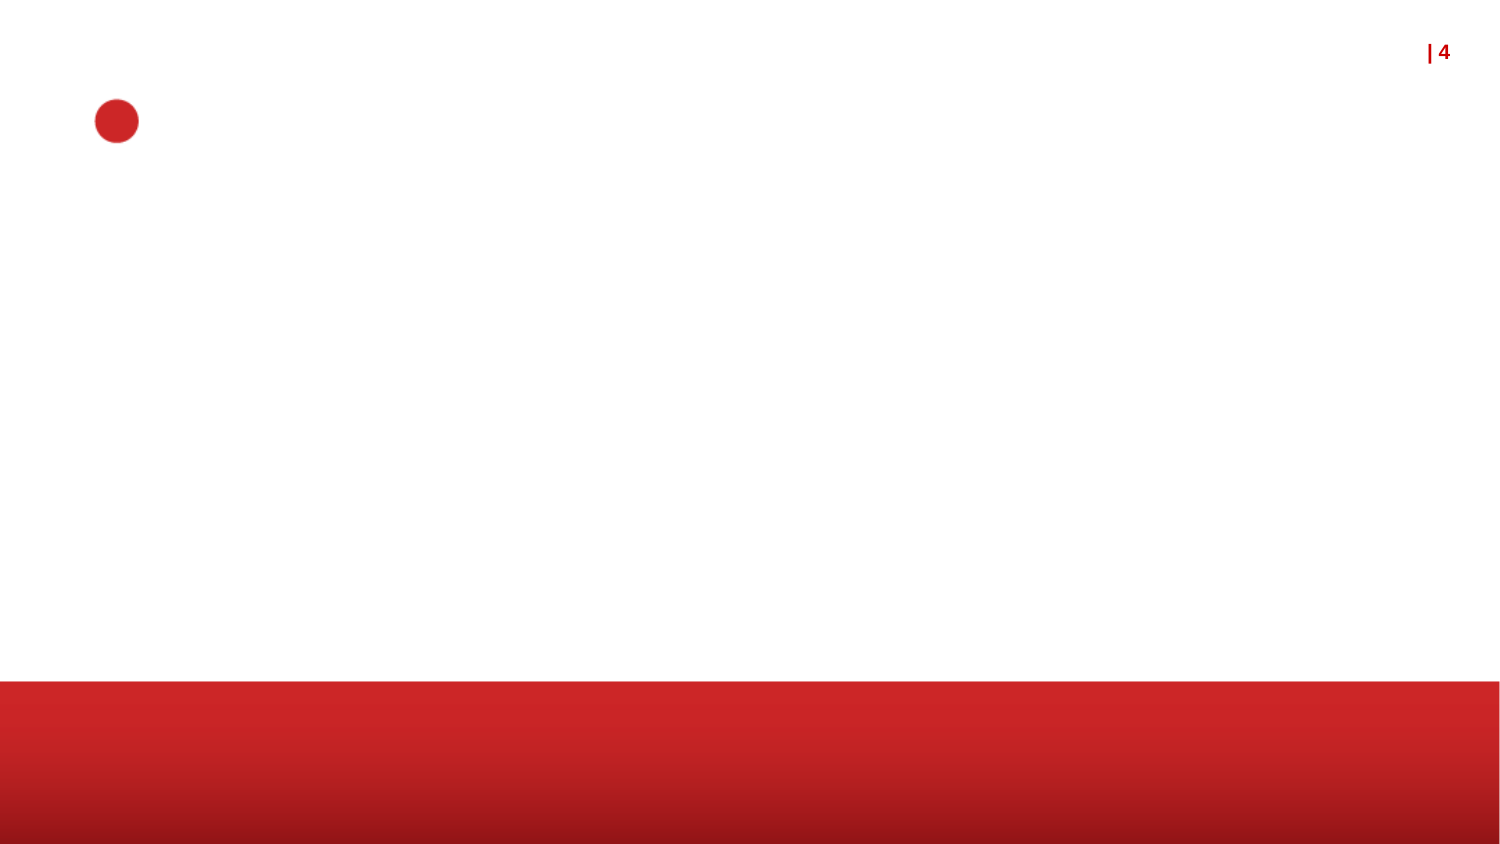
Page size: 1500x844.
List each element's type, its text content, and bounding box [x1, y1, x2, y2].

slide_number | ‹#› [1355, 32, 1465, 70]
picture [0, 0, 1500, 844]
